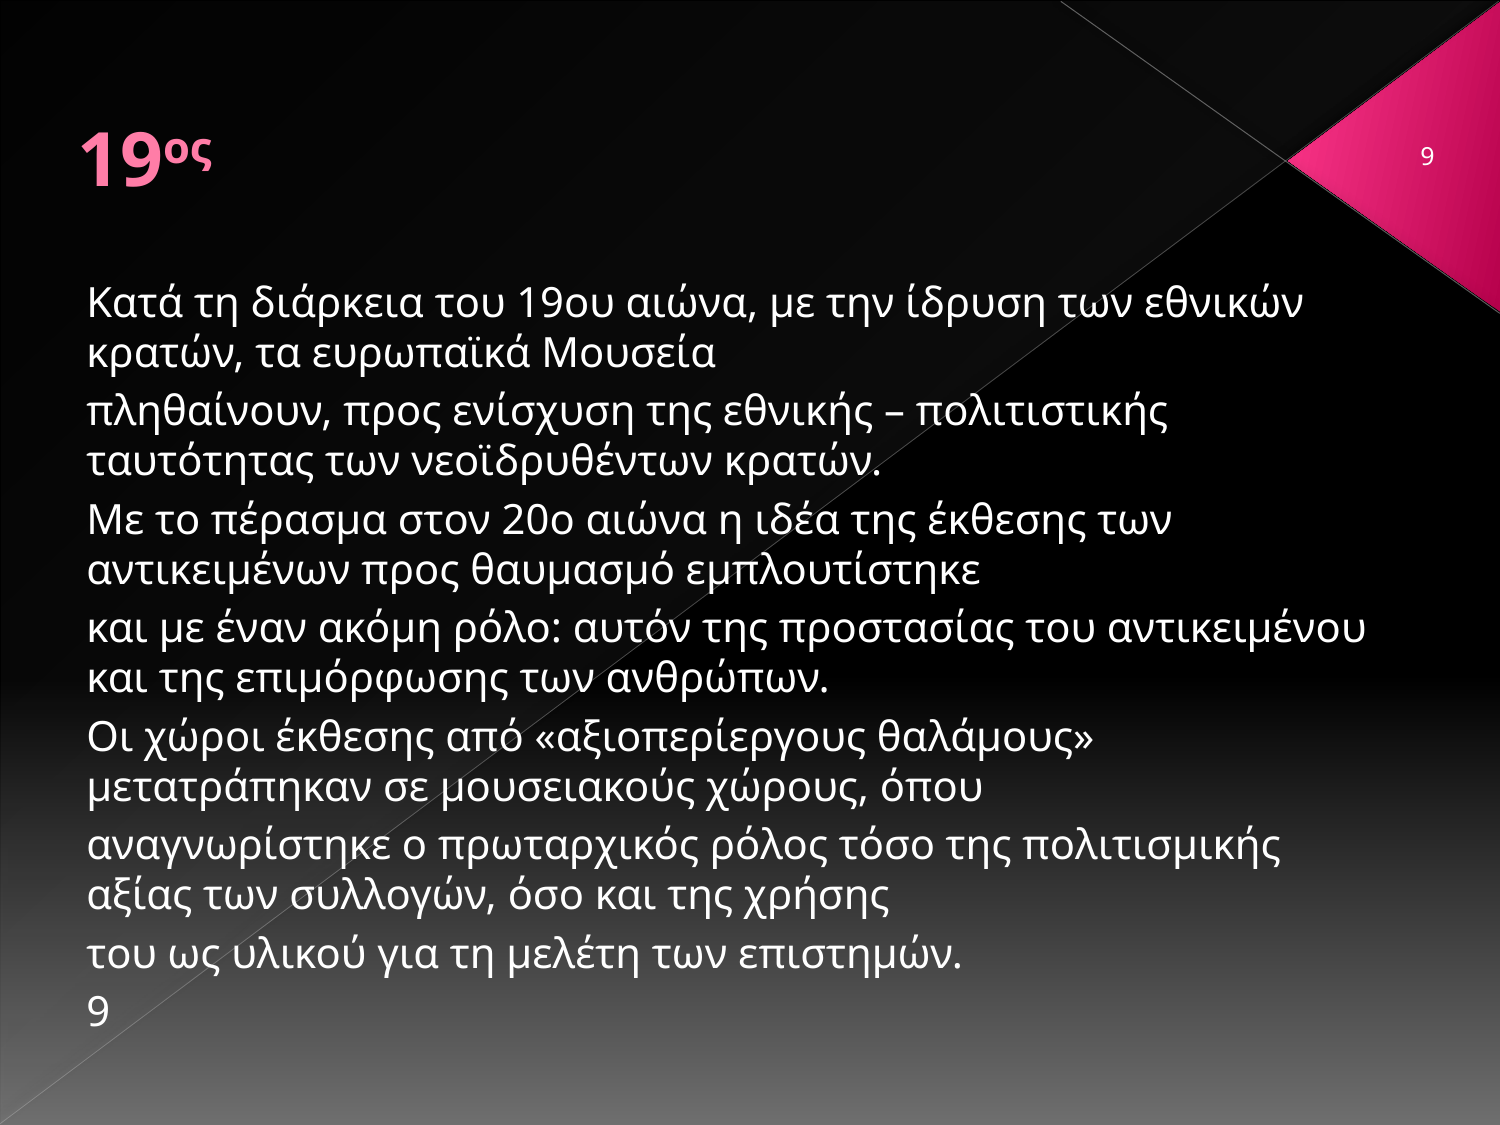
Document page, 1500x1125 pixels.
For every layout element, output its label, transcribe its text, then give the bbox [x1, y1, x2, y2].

title 19ος [62, 44, 1250, 267]
slide_number 9 [1386, 132, 1469, 183]
list Κατά τη διάρκεια του 19ου αιώνα, με την ίδρυση των εθνικών κρατών, τα ευρωπαϊκά Μουσεία πληθαίνουν, προς ενίσχυση της εθνικής – πολιτιστικής ταυτότητας των νεοϊδρυθέντων κρατών. Με το πέρασμα στον 20ο αιώνα η ιδέα της έκθεσης των αντικειμένων προς θαυμασμό εμπλουτίστηκε και με έναν ακόμη ρόλο: αυτόν της προστασίας του αντικειμένου και της επιμόρφωσης των ανθρώπων. Οι χώροι έκθεσης από «αξιοπερίεργους θαλάμους» μετατράπηκαν σε μουσειακούς χώρους, όπου αναγνωρίστηκε ο πρωταρχικός ρόλος τόσο της πολιτισμικής αξίας των συλλογών, όσο και της χρήσης του ως υλικού για τη μελέτη των επιστημών. 9 [62, 267, 1407, 1090]
